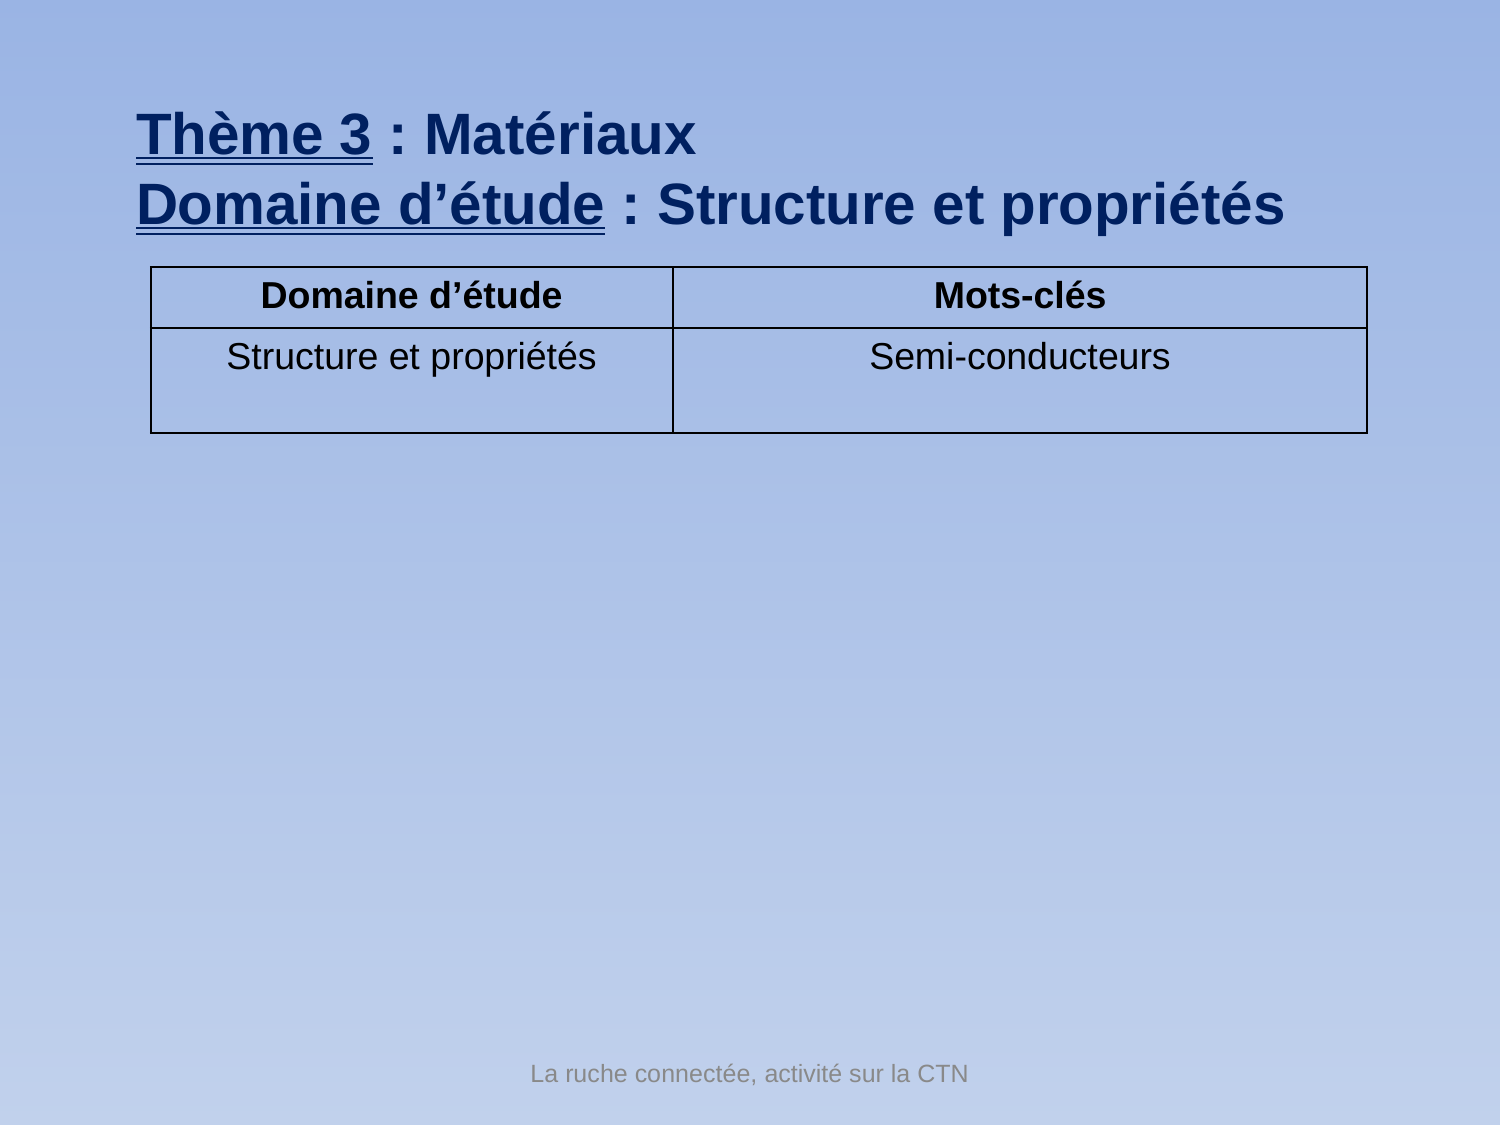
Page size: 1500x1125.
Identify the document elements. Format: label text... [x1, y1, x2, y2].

table_cell Semi-conducteurs [674, 329, 1366, 432]
table_header Domaine d’étude [152, 268, 672, 327]
table_cell Structure et propriétés [152, 329, 672, 432]
table_header Mots-clés [674, 268, 1366, 327]
text_box Thème 3 : Matériaux Domaine d’étude : Structure et propriétés [121, 88, 1397, 244]
footer La ruche connectée, activité sur la CTN [512, 1042, 988, 1103]
